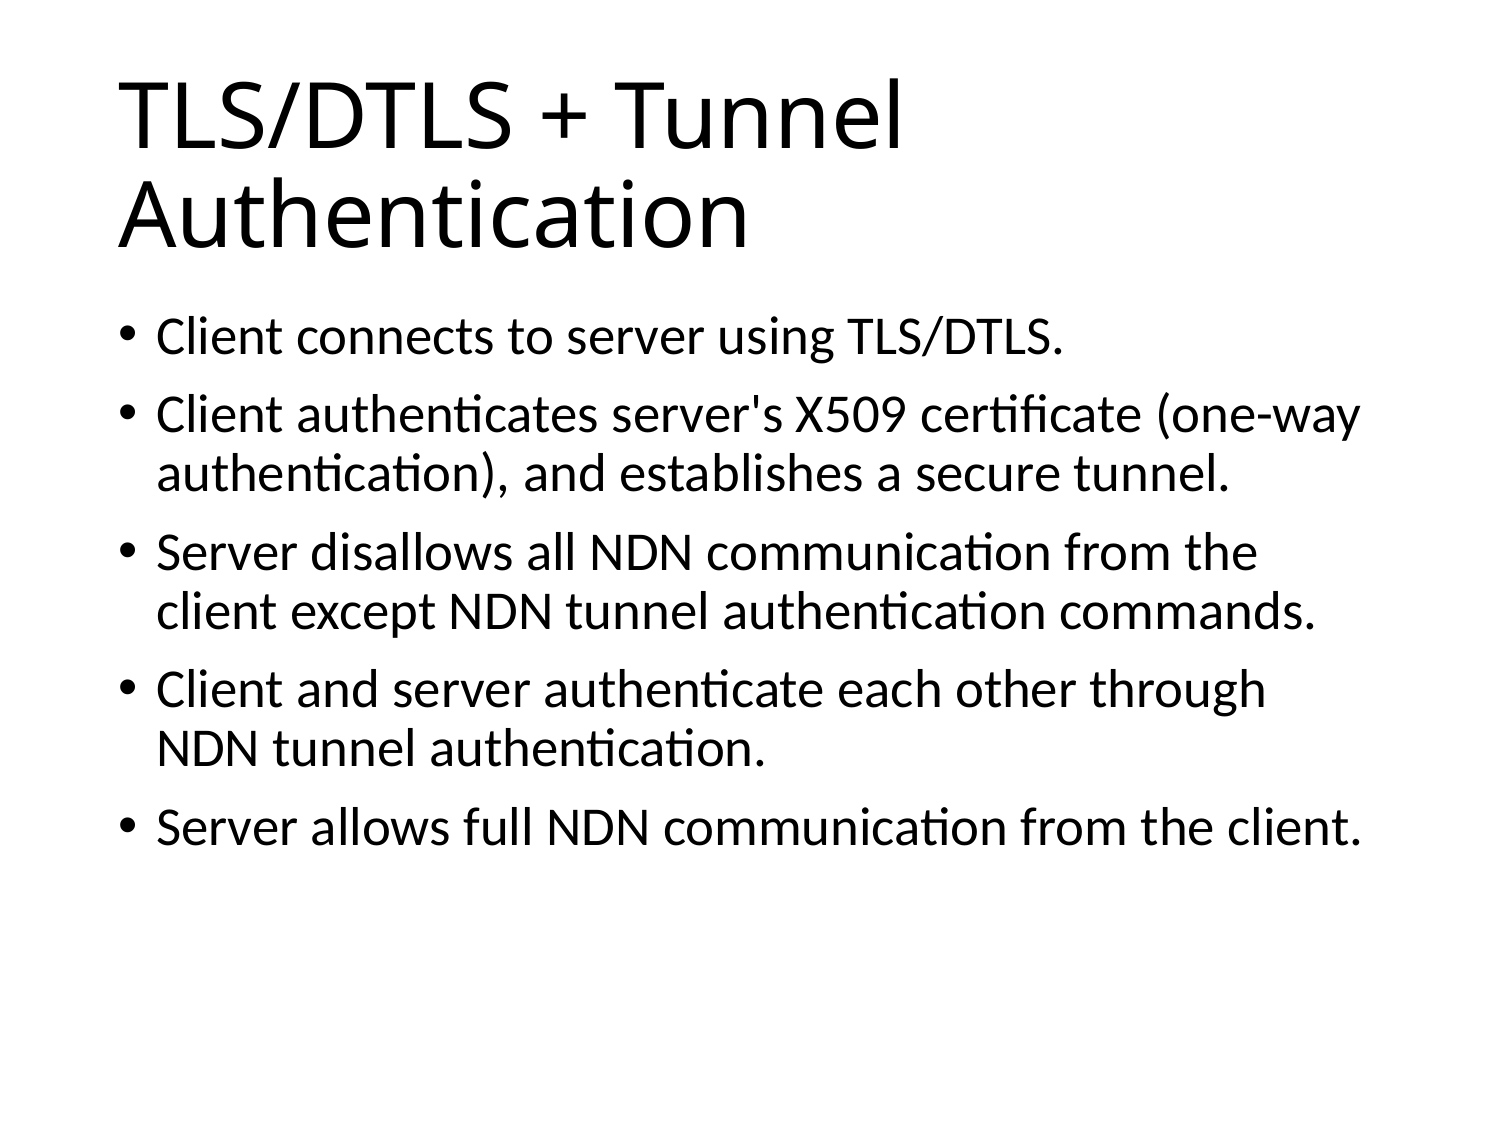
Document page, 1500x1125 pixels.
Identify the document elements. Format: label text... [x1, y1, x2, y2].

list Client connects to server using TLS/DTLS. Client authenticates server's X509 certificate (one-way authentication), and establishes a secure tunnel. Server disallows all NDN communication from the client except NDN tunnel authentication commands. Client and server authenticate each other through NDN tunnel authentication. Server allows full NDN communication from the client. [103, 299, 1397, 1014]
title TLS/DTLS + Tunnel Authentication [103, 59, 1397, 278]
